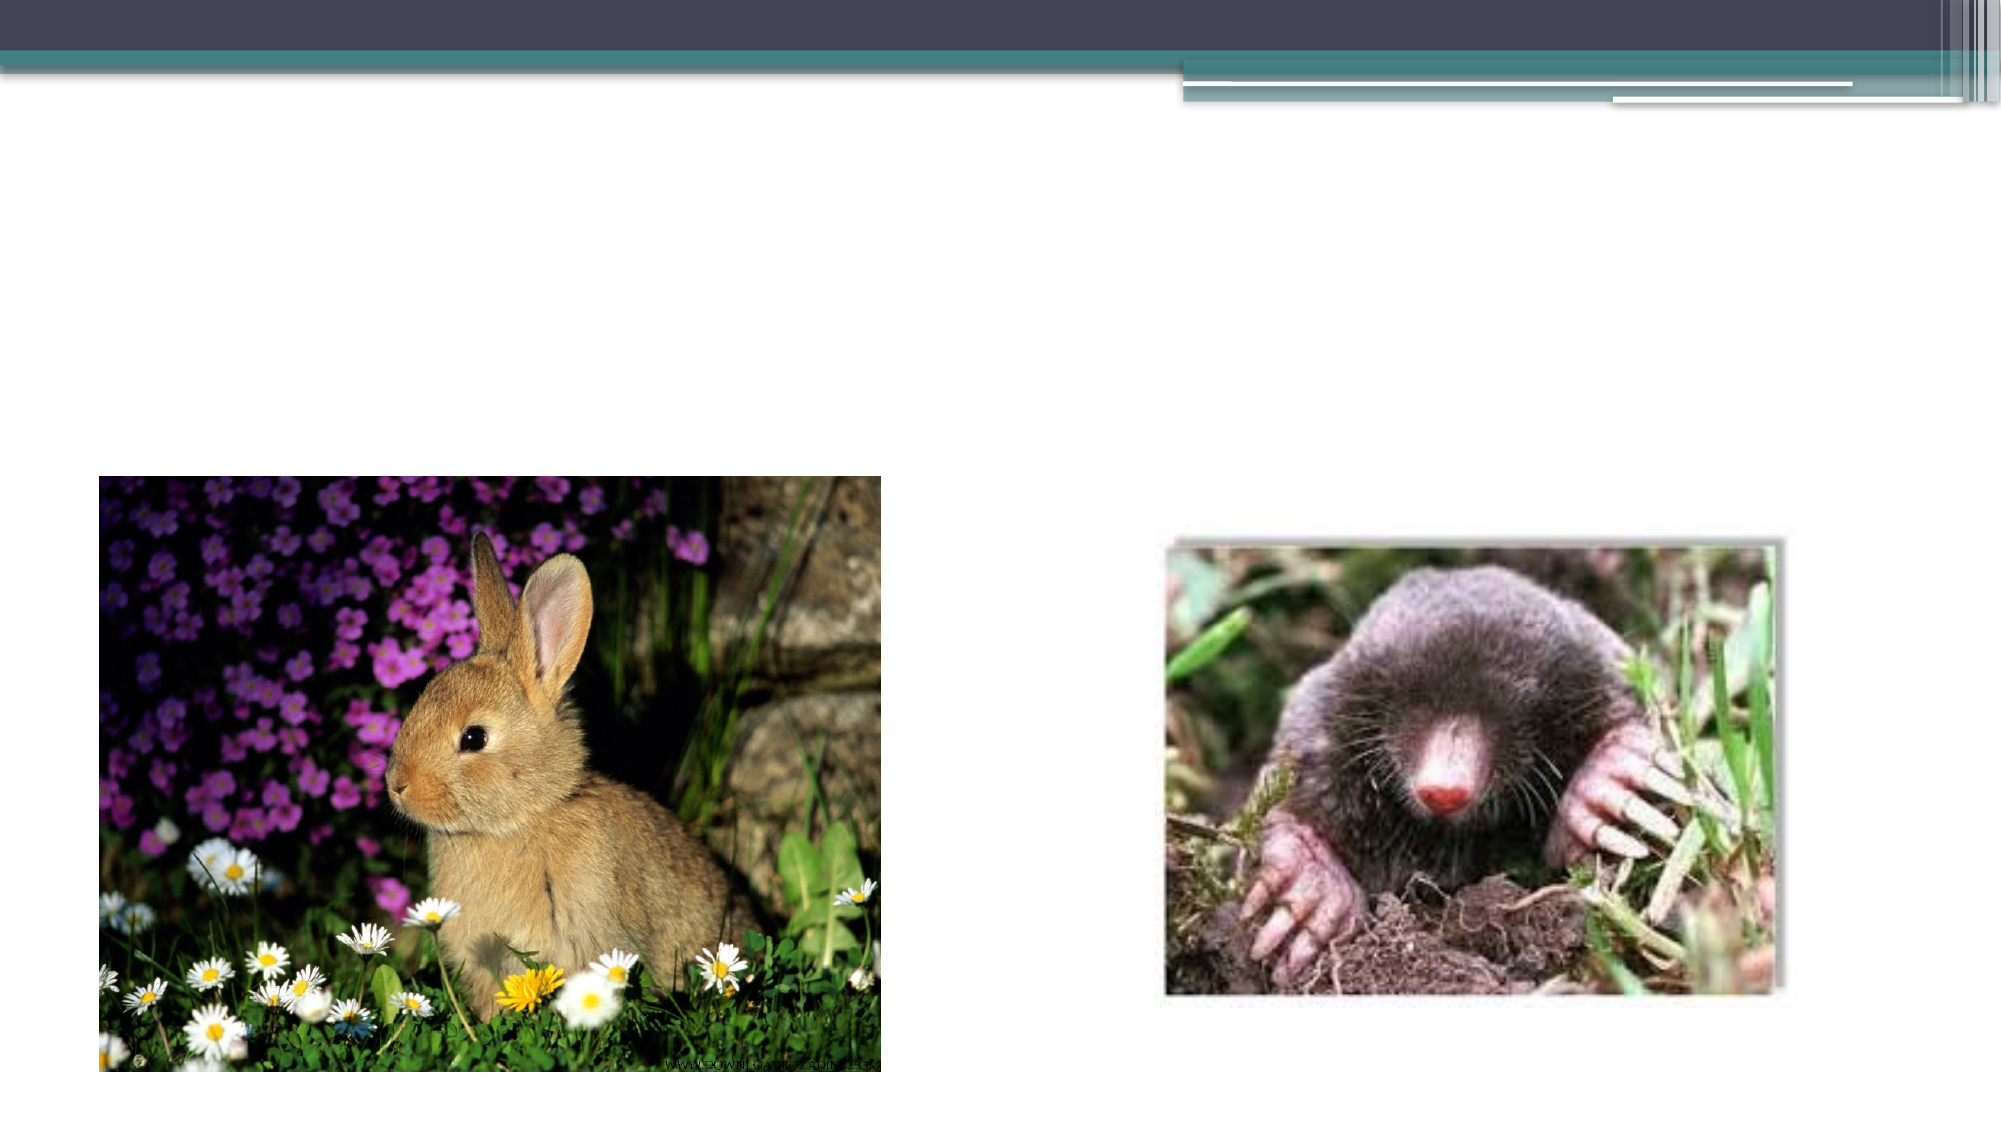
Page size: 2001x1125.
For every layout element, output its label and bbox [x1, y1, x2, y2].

list [99, 476, 881, 1072]
list [1155, 524, 1799, 1008]
